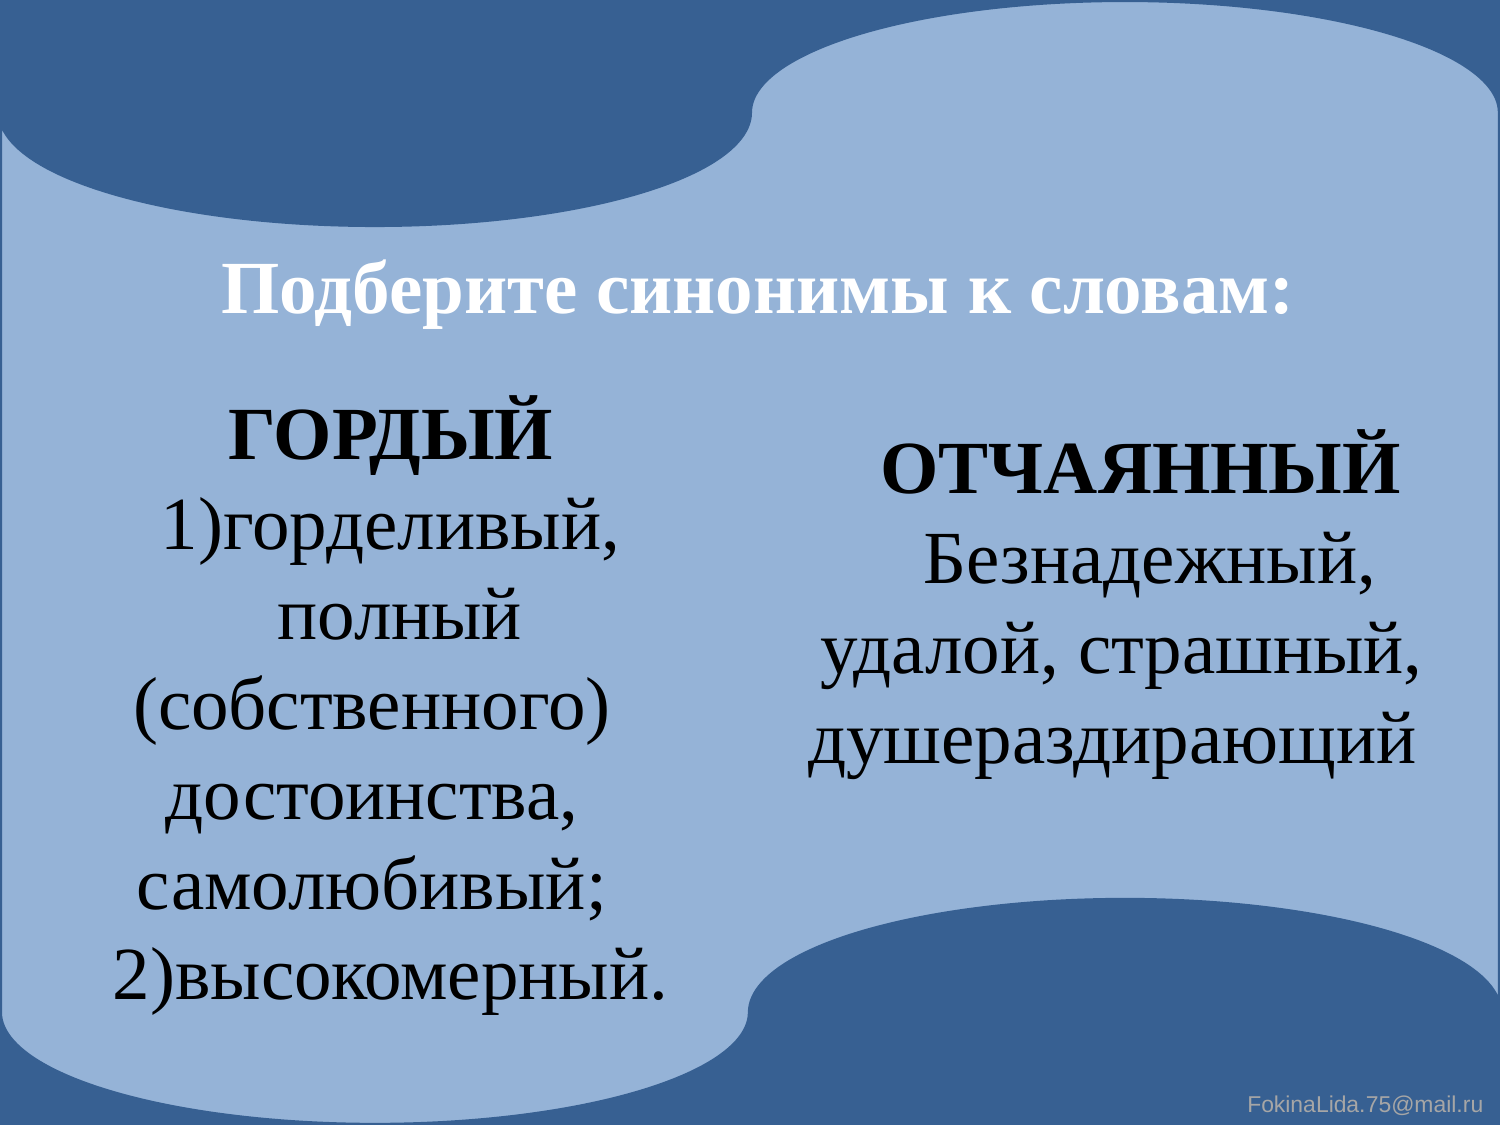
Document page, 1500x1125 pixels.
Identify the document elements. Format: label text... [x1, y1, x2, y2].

text_box Подберите синонимы к словам: [206, 231, 1389, 337]
text_box ГОРДЫЙ горде­ливый, полный (собственного) достоинства, самолюбивый; 2)высокомерный. [29, 376, 715, 1022]
text_box ОТЧАЯННЫЙ Безнадежный, удалой, страшный, душераздирающий [773, 410, 1471, 786]
